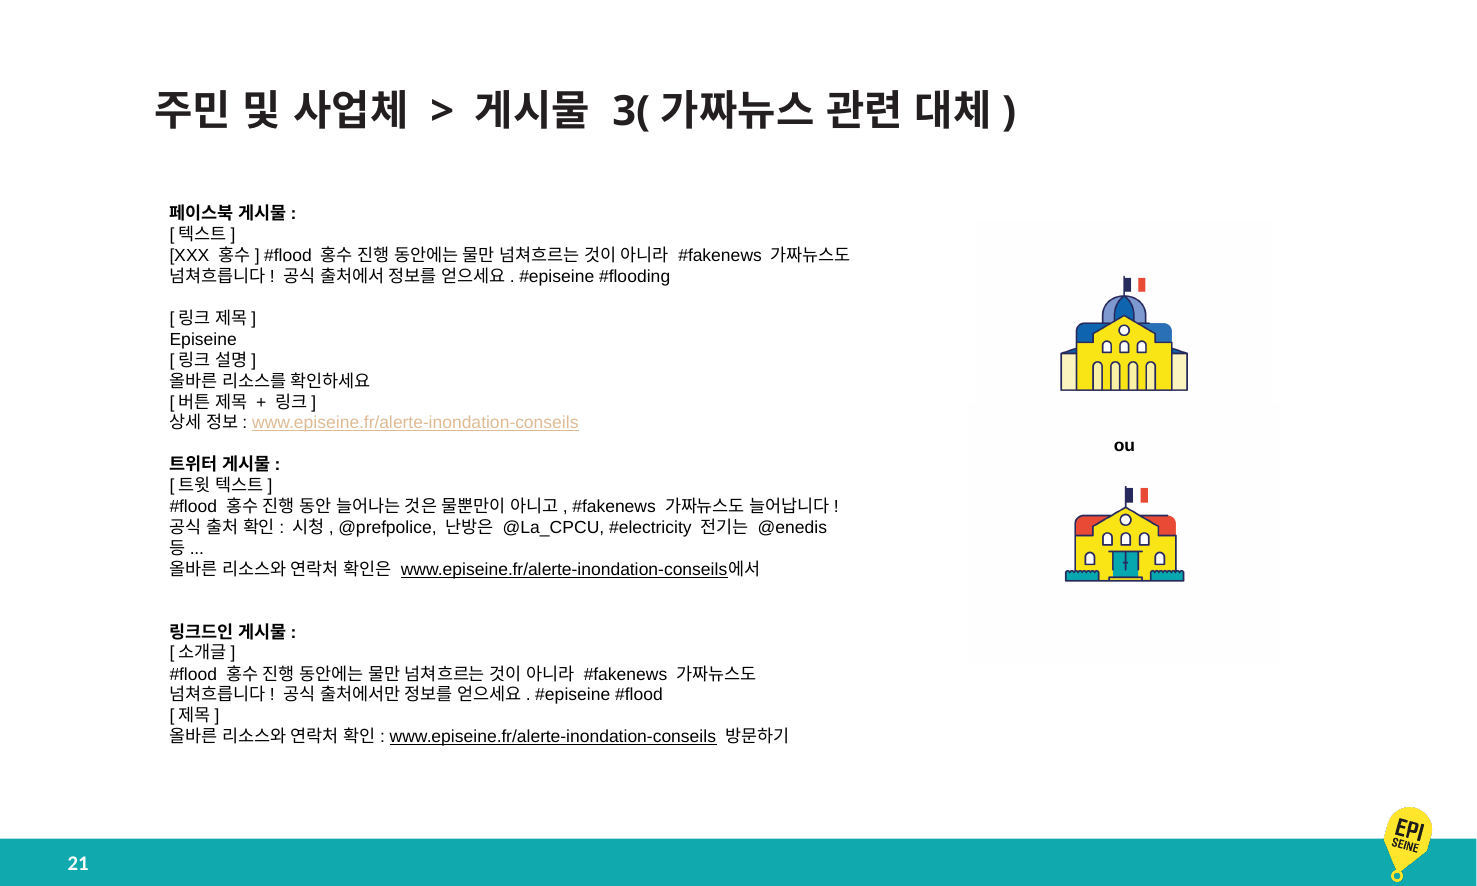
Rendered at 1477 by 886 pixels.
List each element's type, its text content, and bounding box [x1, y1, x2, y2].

text_box 페이스북 게시물: [텍스트] [XXX 홍수] #flood 홍수 진행 동안에는 물만 넘쳐흐르는 것이 아니라 #fakenews 가짜뉴스도 넘쳐흐릅니다! 공식 출처에서 정보를 얻으세요. #episeine #flooding [링크 제목] Episeine [링크 설명] 올바른 리소스를 확인하세요 [버튼 제목 + 링크] 상세 정보: www.episeine.fr/alerte-inondation-conseils 트위터 게시물: [트윗 텍스트] #flood 홍수 진행 동안 늘어나는 것은 물뿐만이 아니고, #fakenews 가짜뉴스도 늘어납니다! 공식 출처 확인: 시청, @prefpolice, 난방은 @La_CPCU, #electricity 전기는 @enedis 등... 올바른 리소스와 연락처 확인은 www.episeine.fr/alerte-inondation-conseils에서 링크드인 게시물: [소개글] #flood 홍수 진행 동안에는 물만 넘쳐흐르는 것이 아니라 #fakenews 가짜뉴스도 넘쳐흐릅니다! 공식 출처에서만 정보를 얻으세요. #episeine #flood [제목] 올바른 리소스와 연락처 확인: www.episeine.fr/alerte-inondation-conseils 방문하기 [165, 135, 861, 751]
picture [968, 222, 1281, 664]
title 주민 및 사업체 > 게시물 3(가짜뉴스 관련 대체) [152, 56, 1231, 135]
picture [1381, 805, 1433, 883]
